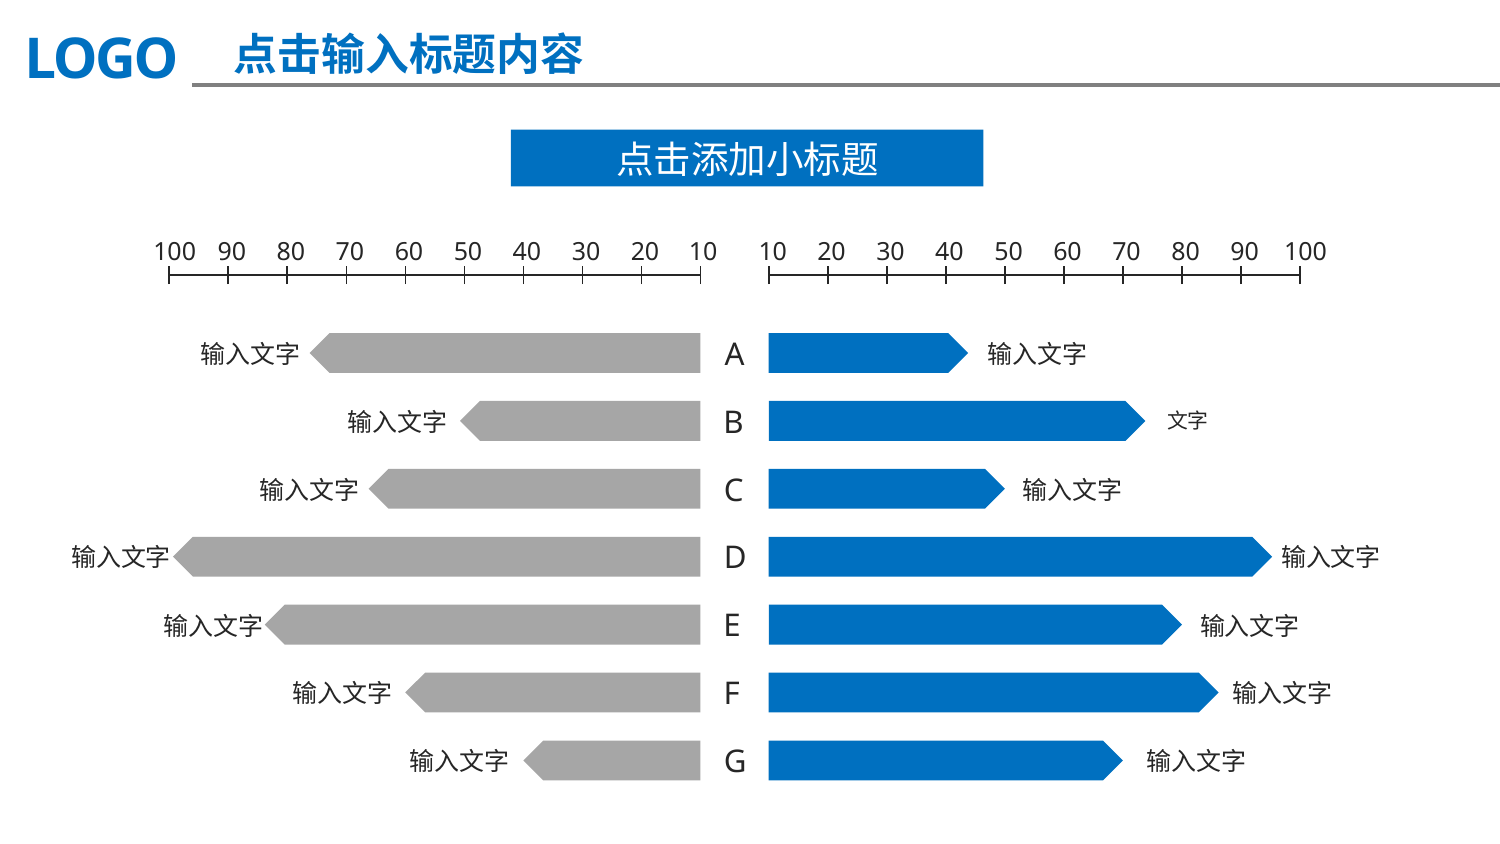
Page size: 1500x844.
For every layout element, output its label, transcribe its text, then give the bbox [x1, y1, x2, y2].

text_box 40 [924, 229, 976, 264]
text_box 80 [265, 229, 317, 264]
text_box 输入文字 [976, 332, 1099, 374]
text_box C [712, 464, 756, 513]
text_box 文字 [1156, 402, 1221, 439]
text_box 输入文字 [336, 400, 460, 442]
text_box [183, 534, 703, 579]
text_box A [713, 328, 756, 377]
text_box 输入文字 [248, 468, 372, 510]
text_box 10 [677, 229, 729, 271]
text_box [766, 534, 1269, 579]
text_box [460, 398, 703, 443]
text_box 输入文字 [59, 535, 183, 577]
text_box [275, 602, 703, 647]
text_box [768, 266, 1301, 285]
text_box 60 [1042, 229, 1094, 264]
text_box 90 [1219, 229, 1271, 264]
text_box 70 [324, 229, 376, 264]
text_box [312, 330, 703, 376]
text_box G [712, 735, 758, 785]
text_box 30 [560, 229, 612, 264]
text_box [766, 602, 1185, 647]
text_box 输入文字 [188, 332, 312, 374]
text_box D [712, 532, 759, 581]
text_box 点击添加小标题 [509, 127, 985, 189]
text_box 输入文字 [1221, 672, 1344, 714]
text_box B [712, 396, 755, 445]
text_box 80 [1160, 229, 1212, 264]
text_box 50 [442, 229, 494, 264]
text_box 输入文字 [152, 604, 275, 646]
text_box 50 [983, 229, 1035, 264]
text_box 30 [864, 229, 917, 264]
text_box [766, 738, 1126, 783]
text_box 输入文字 [281, 672, 404, 714]
text_box 输入文字 [1010, 468, 1134, 510]
text_box 点击输入标题内容 [206, 20, 612, 85]
text_box 20 [805, 229, 858, 264]
text_box 输入文字 [1135, 740, 1258, 782]
text_box 输入文字 [1188, 604, 1312, 646]
text_box E [712, 599, 753, 649]
text_box 20 [619, 229, 671, 264]
text_box 10 [747, 229, 799, 271]
text_box 40 [501, 229, 553, 264]
text_box F [712, 667, 752, 717]
text_box [404, 670, 703, 715]
text_box 100 [142, 229, 208, 271]
text_box [766, 398, 1148, 443]
text_box 70 [1101, 229, 1153, 264]
text_box 输入文字 [398, 740, 522, 782]
text_box [522, 738, 703, 783]
text_box 100 [1272, 229, 1339, 271]
text_box 60 [383, 229, 435, 264]
text_box [766, 670, 1221, 715]
text_box [372, 466, 703, 511]
text_box [766, 466, 1007, 511]
text_box 输入文字 [1269, 535, 1393, 577]
text_box [766, 330, 971, 376]
text_box 90 [208, 229, 258, 264]
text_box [168, 266, 701, 285]
